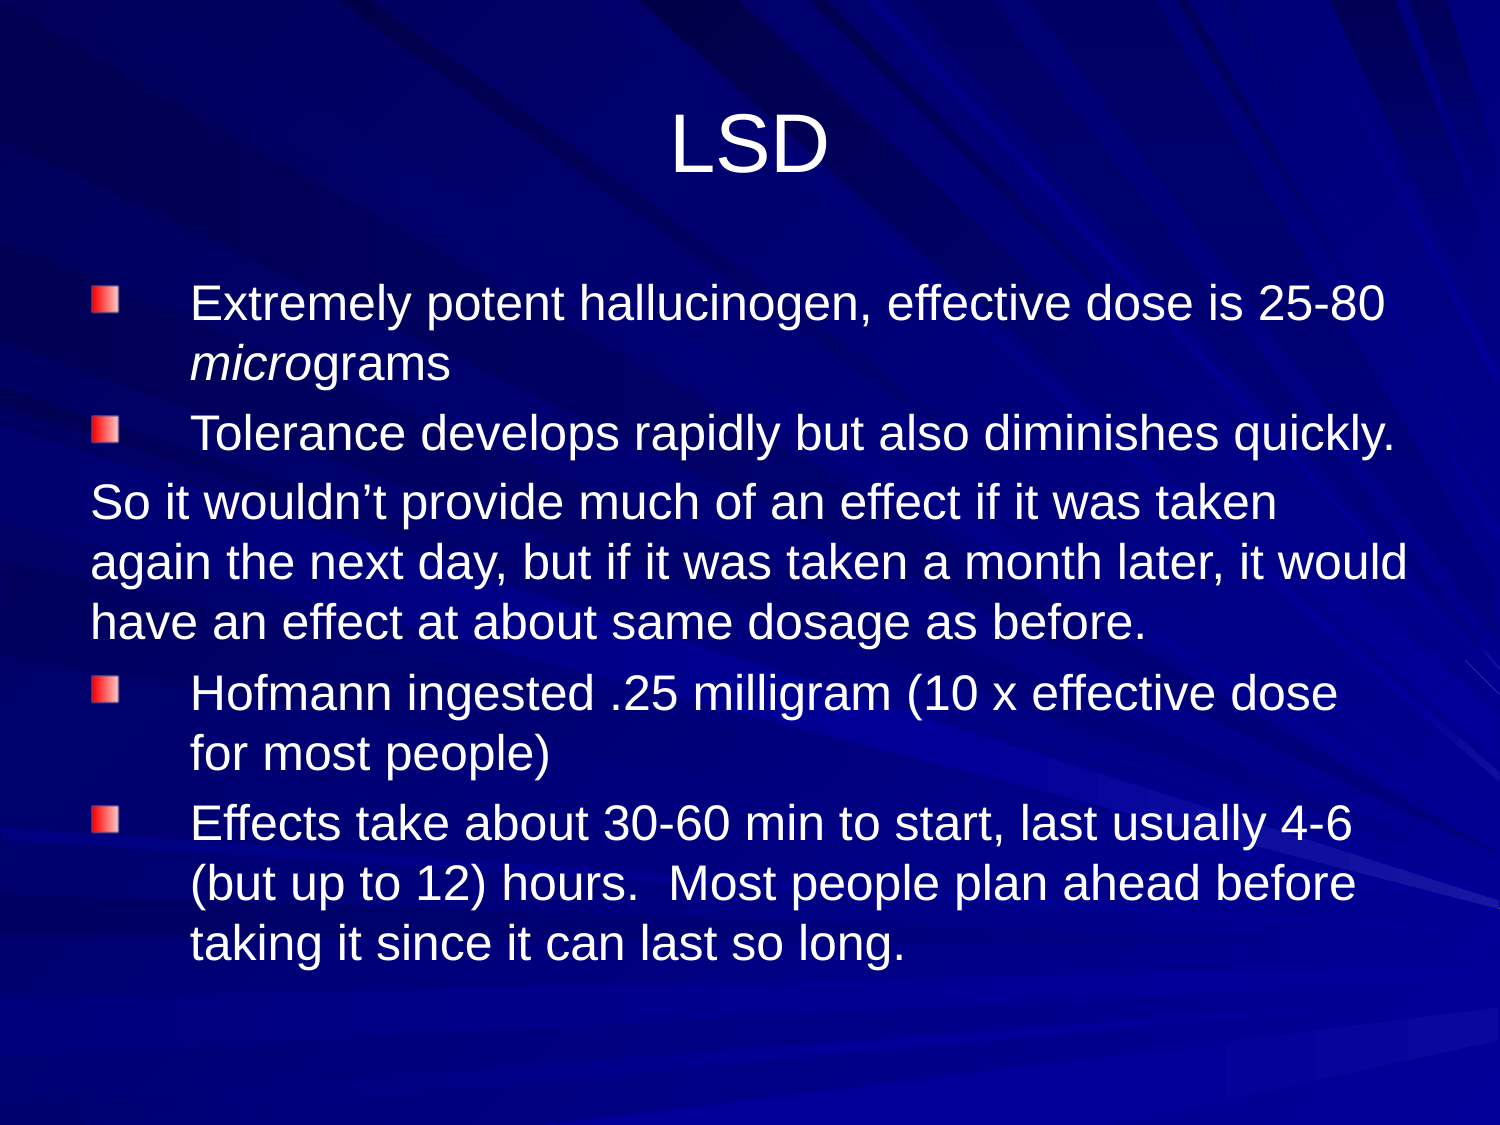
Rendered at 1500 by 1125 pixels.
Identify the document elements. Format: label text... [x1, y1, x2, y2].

picture [90, 414, 122, 446]
title LSD [74, 45, 1426, 234]
picture [90, 804, 122, 836]
list Extremely potent hallucinogen, effective dose is 25-80 micrograms Tolerance develops rapidly but also diminishes quickly. So it wouldn’t provide much of an effect if it was taken again the next day, but if it was taken a month later, it would have an effect at about same dosage as before. Hofmann ingested .25 milligram (10 x effective dose for most people) Effects take about 30-60 min to start, last usually 4-6 (but up to 12) hours. Most people plan ahead before taking it since it can last so long. [74, 262, 1426, 1006]
picture [90, 284, 122, 316]
picture [90, 674, 122, 706]
